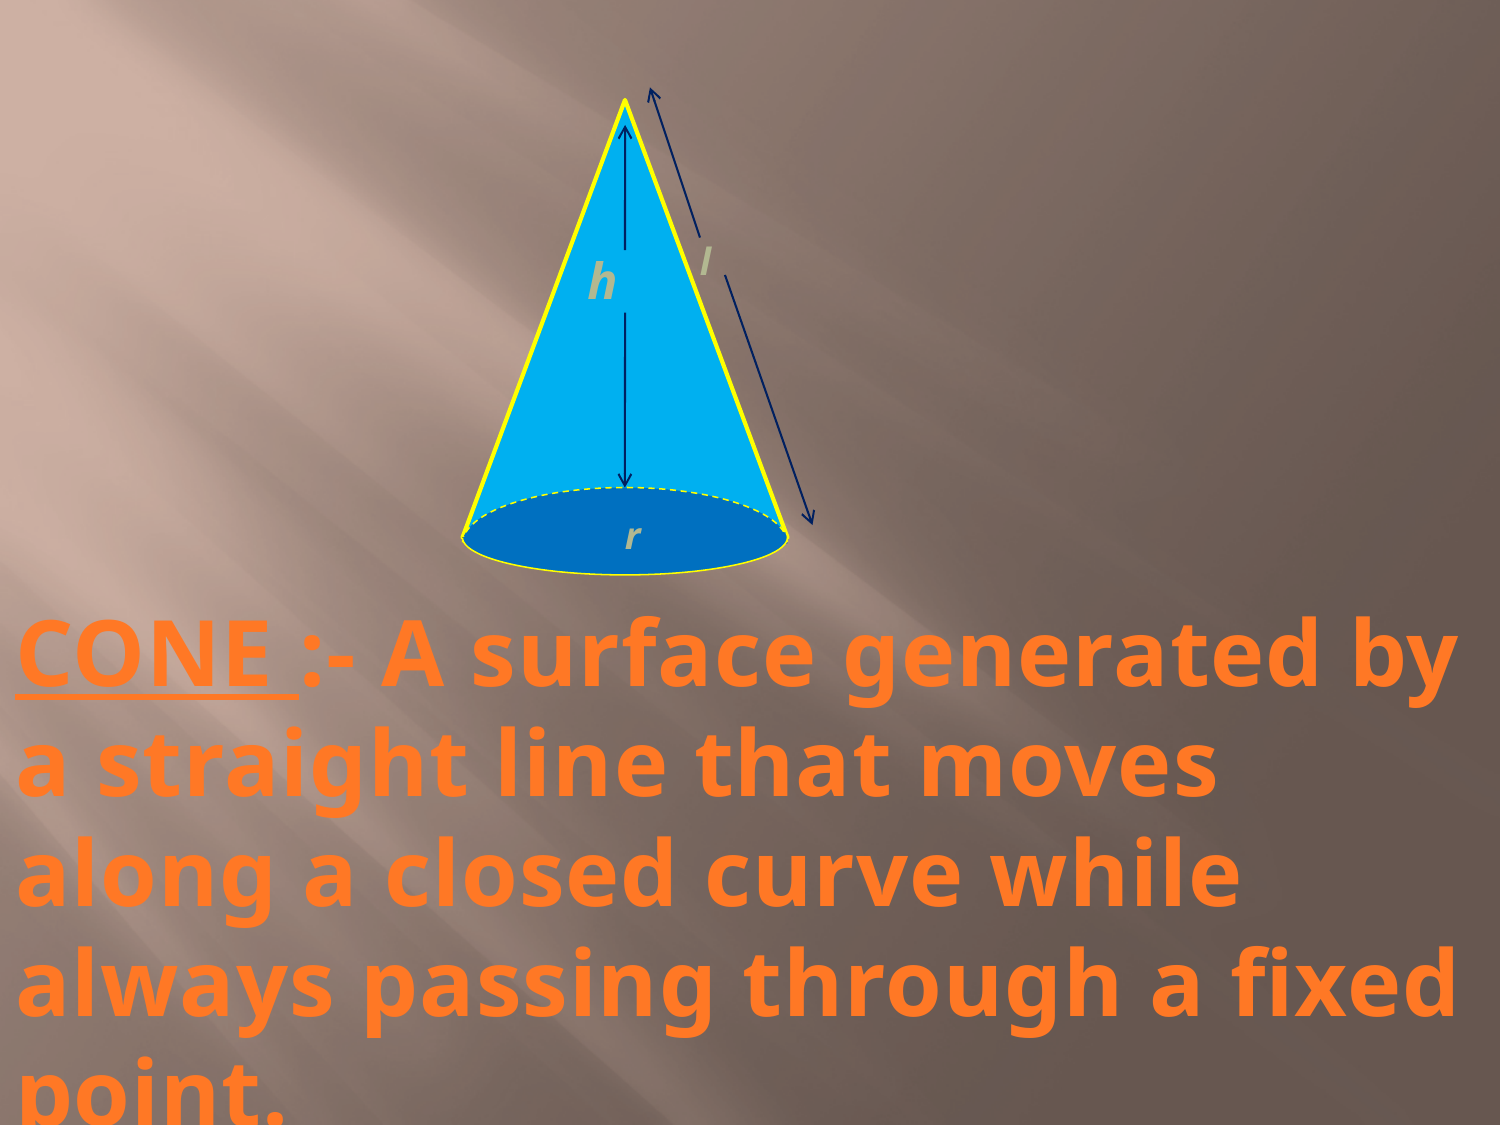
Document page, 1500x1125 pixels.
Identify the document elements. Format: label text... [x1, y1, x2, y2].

text_box [590, 163, 599, 187]
text_box [627, 231, 722, 399]
text_box [608, 97, 641, 137]
text_box [461, 537, 543, 571]
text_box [599, 137, 751, 188]
text_box [460, 188, 624, 539]
text_box [626, 401, 790, 540]
text_box [545, 486, 785, 537]
text_box [462, 494, 543, 537]
text_box [545, 537, 624, 576]
text_box h [587, 249, 663, 325]
text_box CONE :- A surface generated by a straight line that moves along a closed curve while always passing through a fixed point. [0, 587, 1500, 1125]
text_box [700, 532, 789, 572]
text_box l [699, 237, 775, 313]
text_box r [624, 512, 700, 588]
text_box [643, 355, 894, 444]
